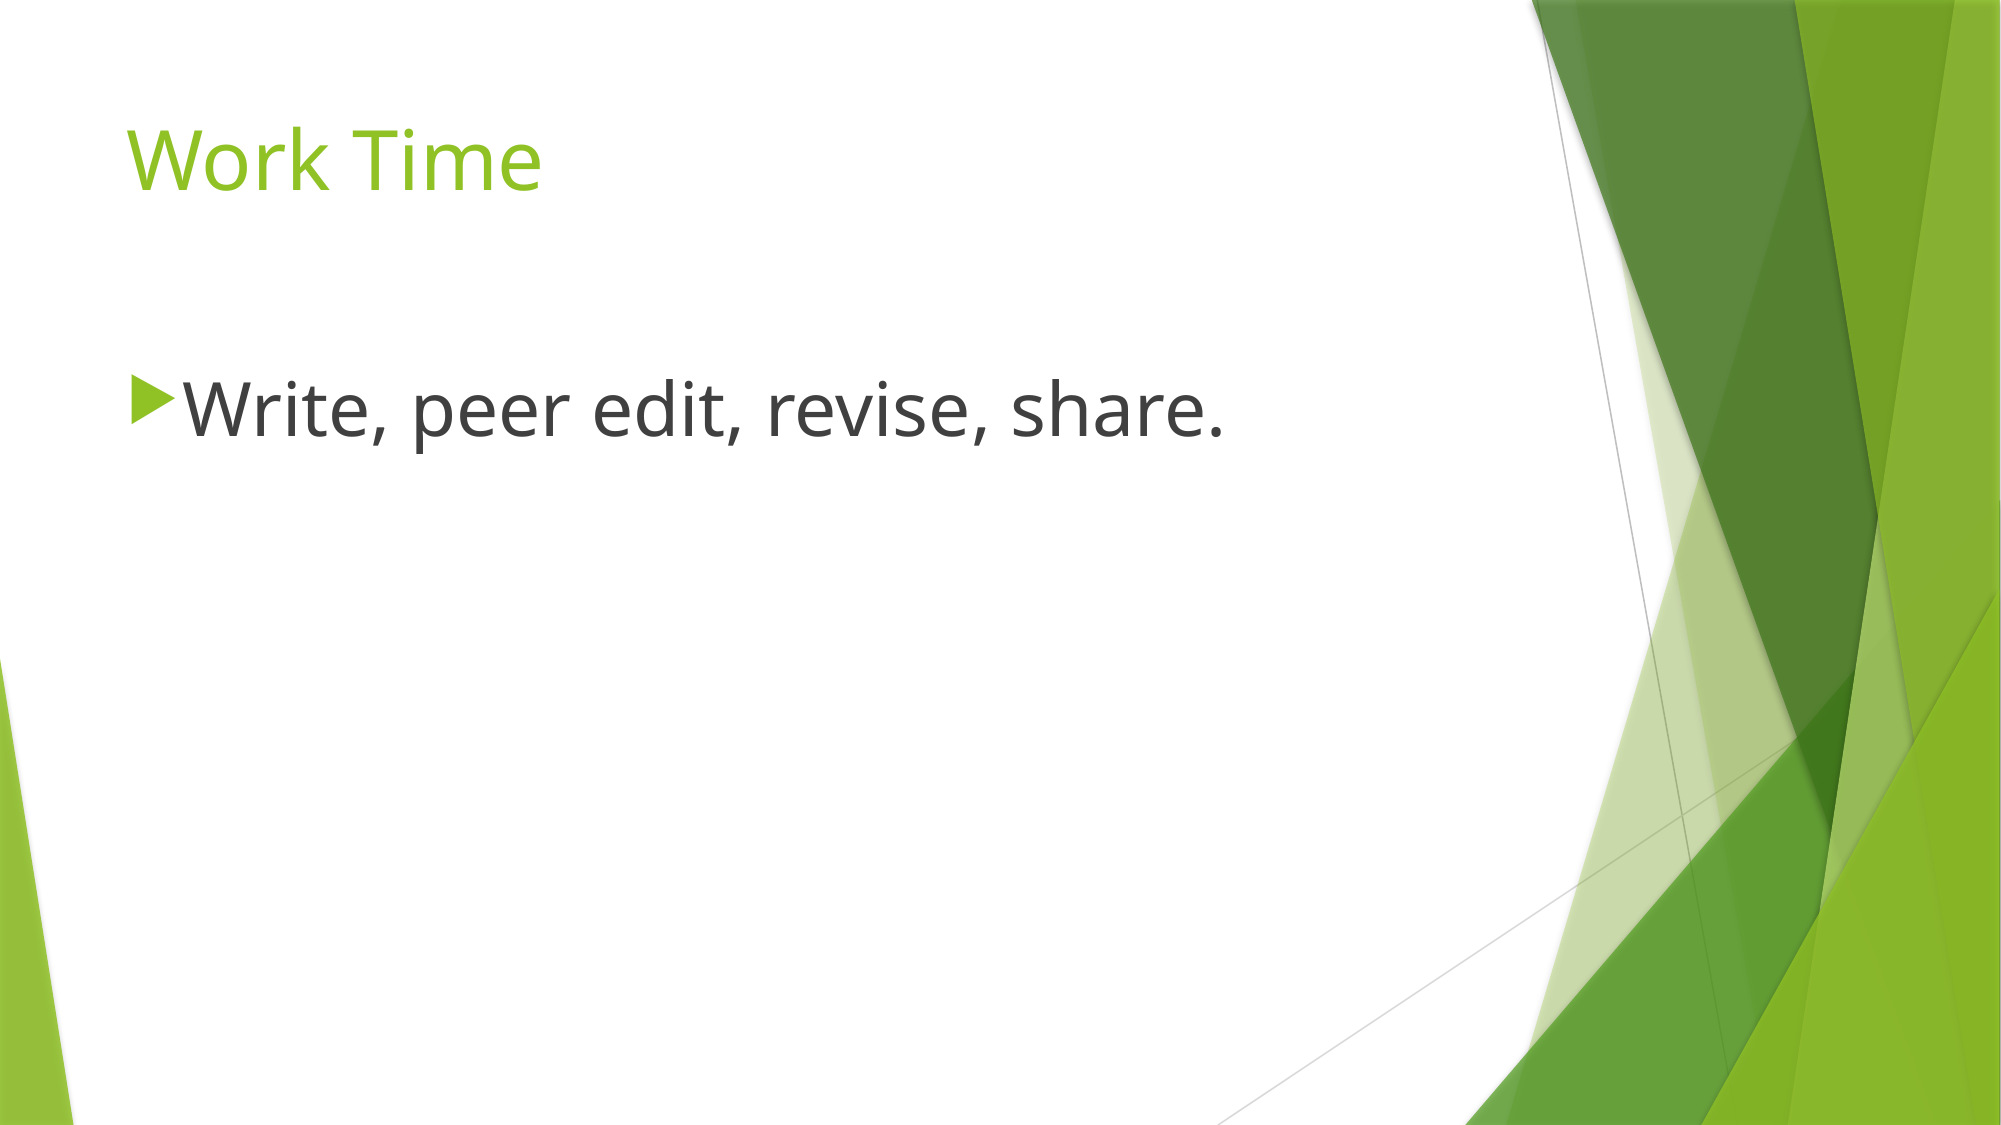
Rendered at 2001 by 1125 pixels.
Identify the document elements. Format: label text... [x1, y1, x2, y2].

title Work Time [111, 99, 1522, 317]
list Write, peer edit, revise, share. [111, 354, 1522, 992]
